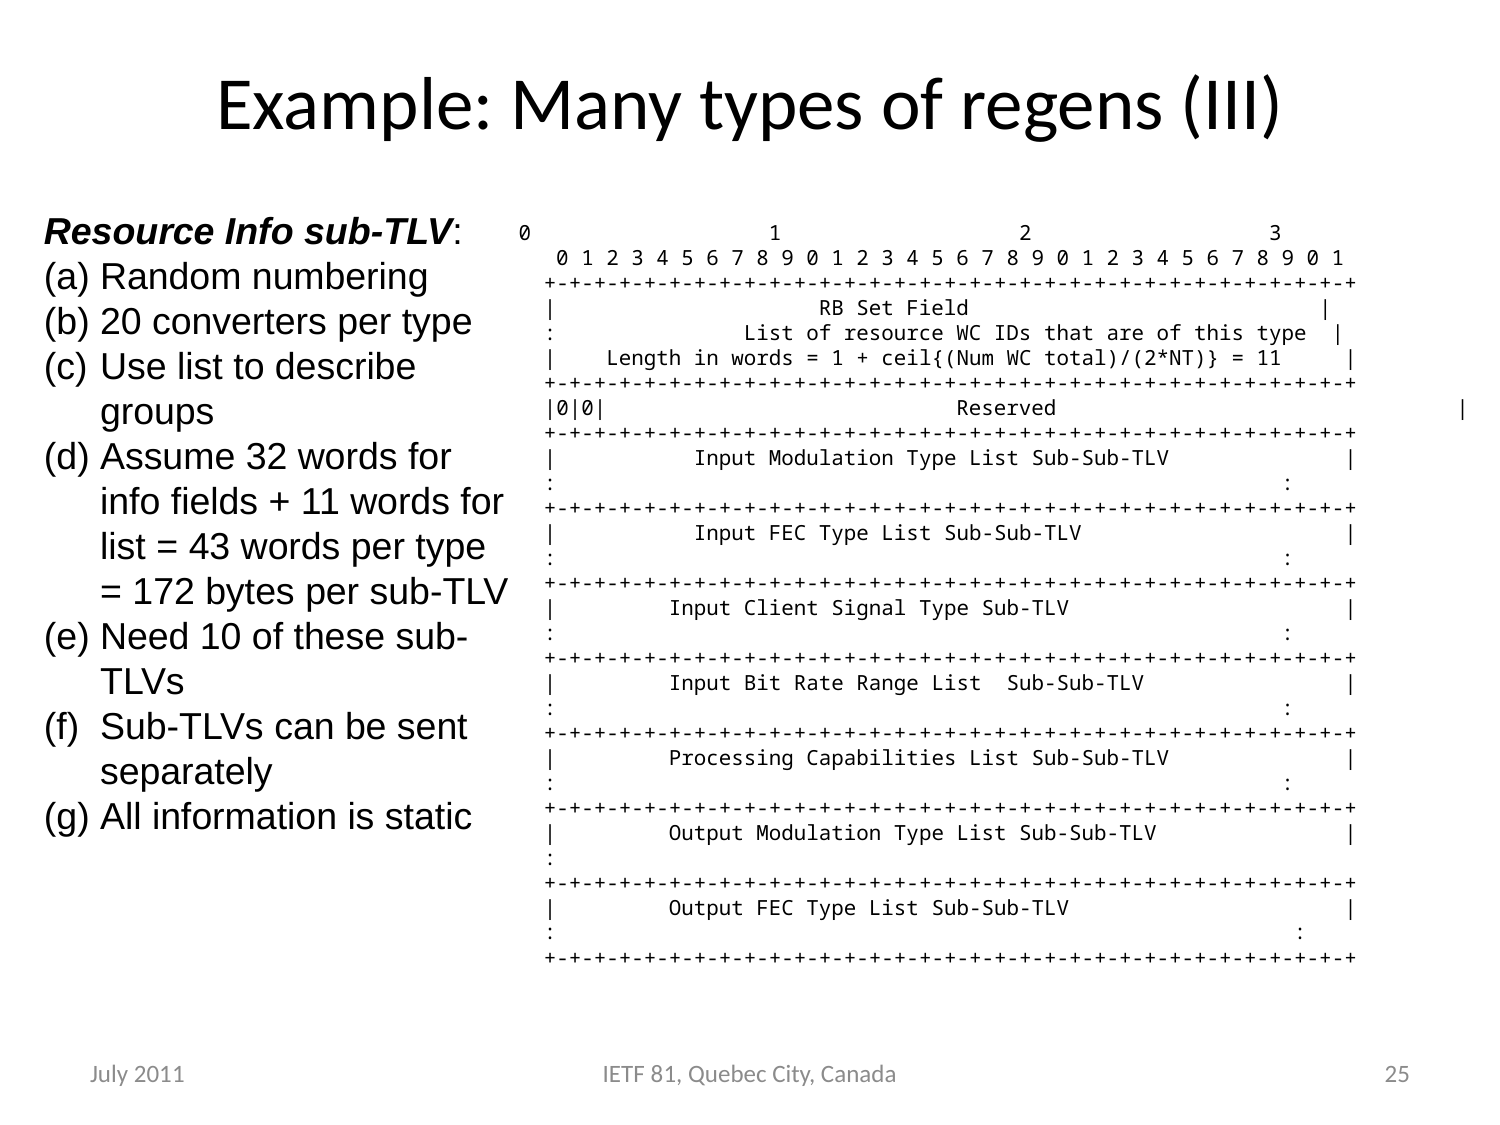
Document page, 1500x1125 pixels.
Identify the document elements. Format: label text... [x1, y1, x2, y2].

slide_number 25 [1074, 1042, 1425, 1103]
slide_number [75, 1042, 425, 1103]
footer IETF 81, Quebec City, Canada [512, 1042, 988, 1103]
text_box Resource Info sub-TLV: Random numbering 20 converters per type Use list to describe groups Assume 32 words for info fields + 11 words for list = 43 words per type = 172 bytes per sub-TLV Need 10 of these sub-TLVs Sub-TLVs can be sent separately All information is static [29, 199, 525, 845]
title Example: Many types of regens (III) [74, 26, 1426, 172]
text_box 0 1 2 3 0 1 2 3 4 5 6 7 8 9 0 1 2 3 4 5 6 7 8 9 0 1 2 3 4 5 6 7 8 9 0 1 +-+-+-+-+-+-+-+-+-+-+-+-+-+-+-+-+-+-+-+-+-+-+-+-+-+-+-+-+-+-+-+-+ | RB Set Field | : List of resource WC IDs that are of this type | | Length in words = 1 + ceil{(Num WC total)/(2*NT)} = 11 | +-+-+-+-+-+-+-+-+-+-+-+-+-+-+-+-+-+-+-+-+-+-+-+-+-+-+-+-+-+-+-+-+ |0|0| Reserved | +-+-+-+-+-+-+-+-+-+-+-+-+-+-+-+-+-+-+-+-+-+-+-+-+-+-+-+-+-+-+-+-+ | Input Modulation Type List Sub-Sub-TLV | : : +-+-+-+-+-+-+-+-+-+-+-+-+-+-+-+-+-+-+-+-+-+-+-+-+-+-+-+-+-+-+-+-+ | Input FEC Type List Sub-Sub-TLV | : : +-+-+-+-+-+-+-+-+-+-+-+-+-+-+-+-+-+-+-+-+-+-+-+-+-+-+-+-+-+-+-+-+ | Input Client Signal Type Sub-TLV | : : +-+-+-+-+-+-+-+-+-+-+-+-+-+-+-+-+-+-+-+-+-+-+-+-+-+-+-+-+-+-+-+-+ | Input Bit Rate Range List Sub-Sub-TLV | : : +-+-+-+-+-+-+-+-+-+-+-+-+-+-+-+-+-+-+-+-+-+-+-+-+-+-+-+-+-+-+-+-+ | Processing Capabilities List Sub-Sub-TLV | : : +-+-+-+-+-+-+-+-+-+-+-+-+-+-+-+-+-+-+-+-+-+-+-+-+-+-+-+-+-+-+-+-+ | Output Modulation Type List Sub-Sub-TLV | : +-+-+-+-+-+-+-+-+-+-+-+-+-+-+-+-+-+-+-+-+-+-+-+-+-+-+-+-+-+-+-+-+ | Output FEC Type List Sub-Sub-TLV | : : +-+-+-+-+-+-+-+-+-+-+-+-+-+-+-+-+-+-+-+-+-+-+-+-+-+-+-+-+-+-+-+-+ [491, 212, 1484, 977]
